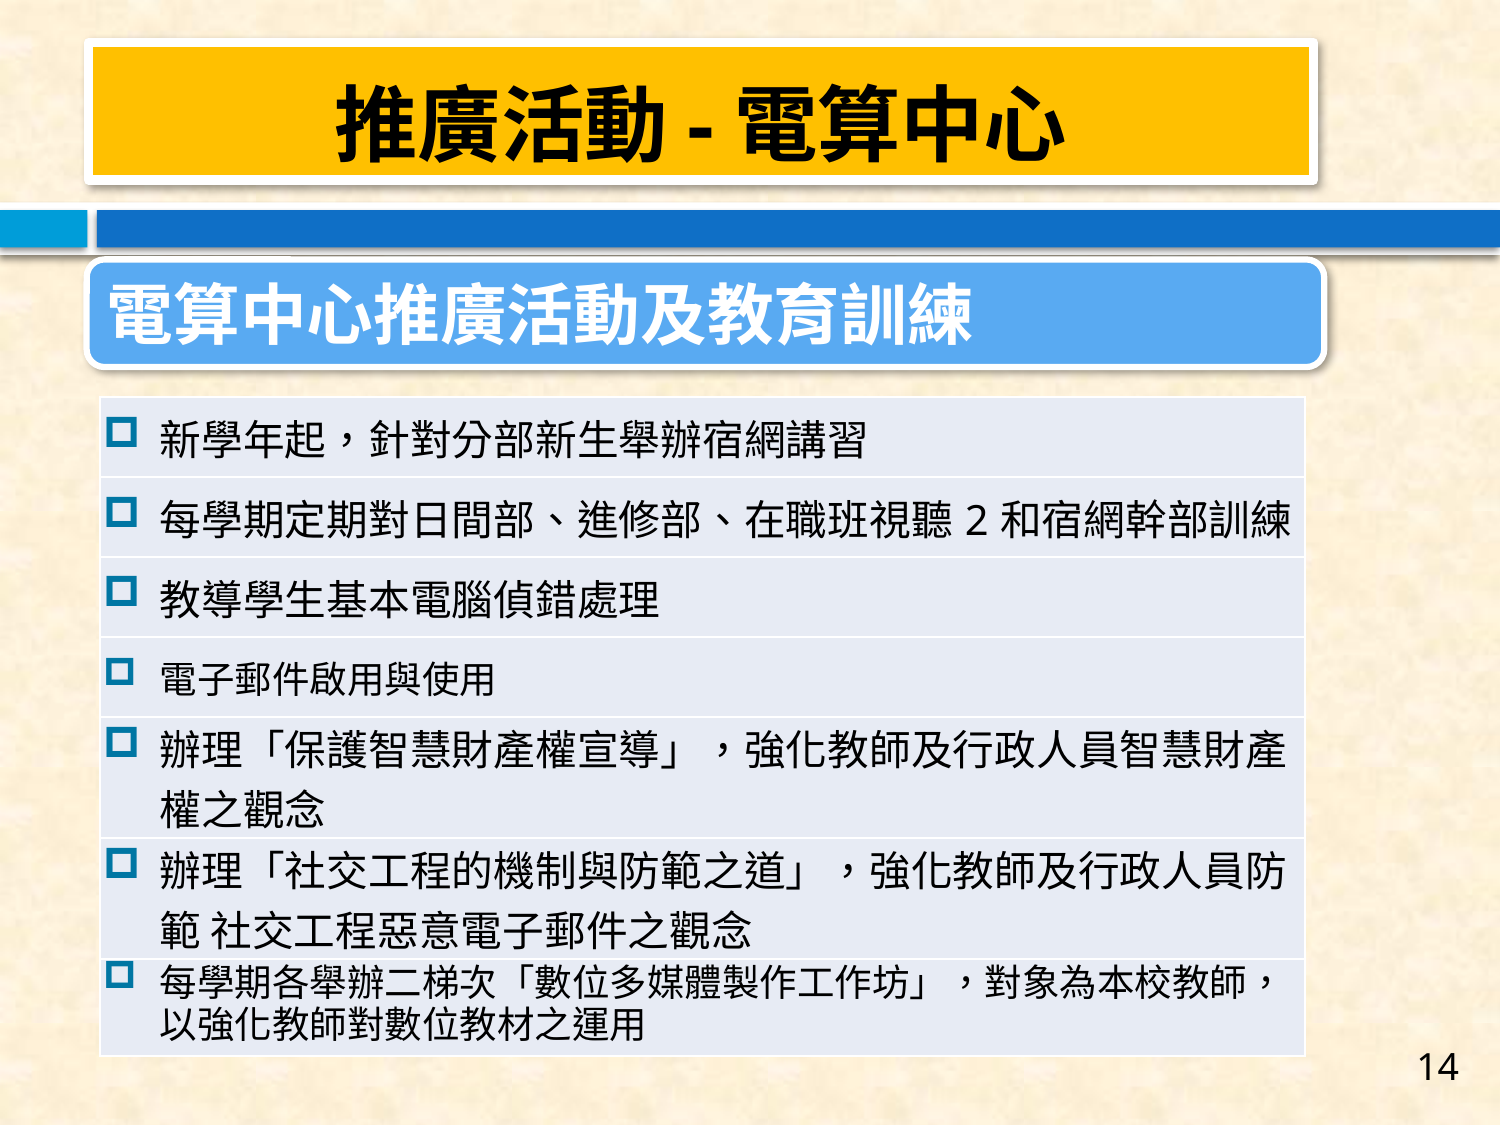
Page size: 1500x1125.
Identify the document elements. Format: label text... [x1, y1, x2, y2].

table_header 新學年起，針對分部新生舉辦宿網講習 [101, 398, 1304, 476]
table_cell 每學期定期對日間部、進修部、在職班視聽2和宿網幹部訓練 [101, 478, 1304, 556]
picture [0, 0, 1500, 202]
table_cell 辦理「社交工程的機制與防範之道」，強化教師及行政人員防範 社交工程惡意電子郵件之觀念 [101, 839, 1304, 958]
slide_number 14 [1387, 1023, 1488, 1109]
table_cell 教導學生基本電腦偵錯處理 [101, 558, 1304, 636]
picture [0, 255, 1500, 1125]
table_cell 辦理「保護智慧財產權宣導」，強化教師及行政人員智慧財產權之觀念 [101, 718, 1304, 837]
table_cell 電子郵件啟用與使用 [101, 638, 1304, 716]
table_cell 每學期各舉辦二梯次「數位多媒體製作工作坊」，對象為本校教師，以強化教師對數位教材之運用 [101, 960, 1304, 1055]
text_box 推廣活動-電算中心 [87, 41, 1315, 181]
text_box 電算中心推廣活動及教育訓練 [85, 257, 1326, 369]
